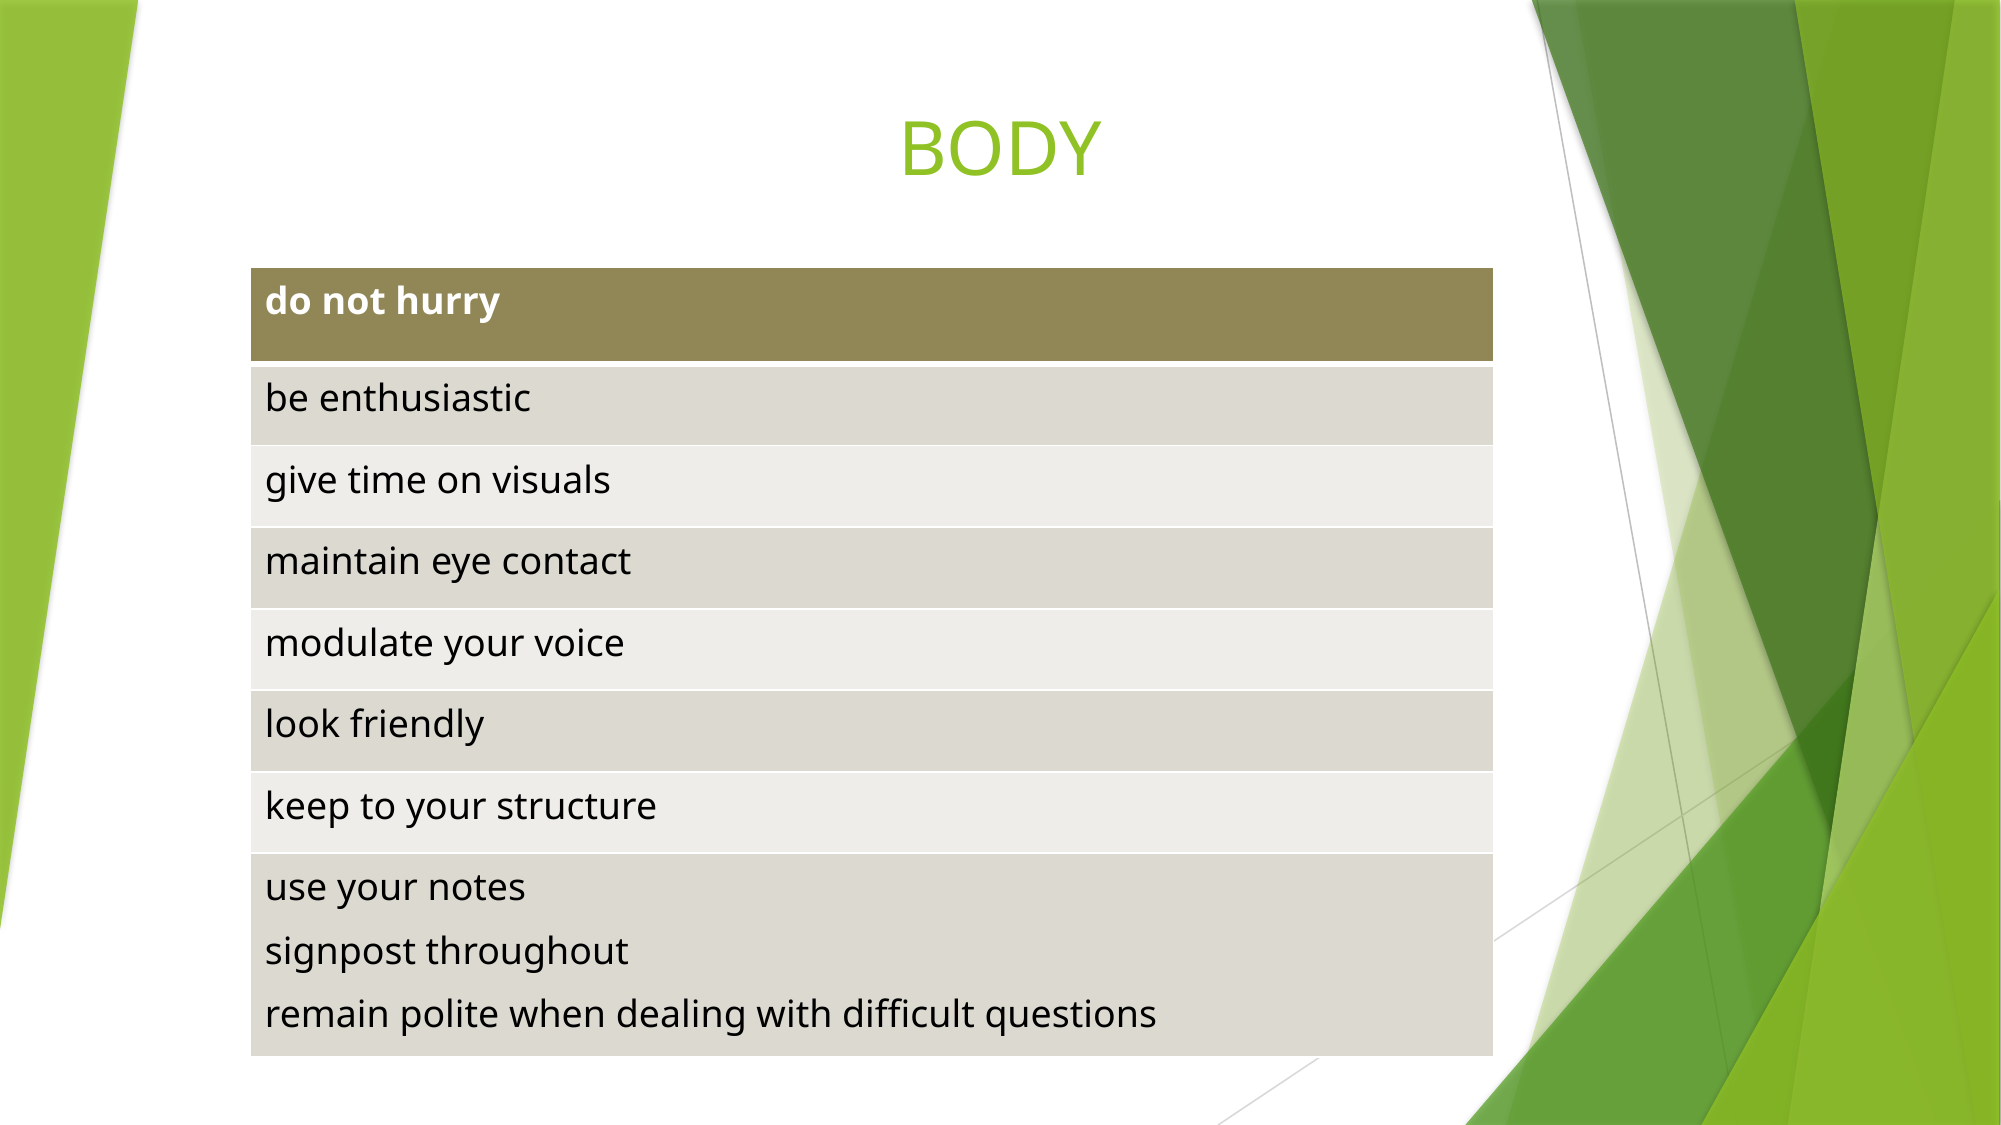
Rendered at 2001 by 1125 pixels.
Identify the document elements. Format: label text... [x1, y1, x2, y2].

table_cell use your notes signpost throughout remain polite when dealing with difficult questions [251, 854, 1493, 1056]
table_header do not hurry [251, 268, 1493, 361]
table_cell look friendly [251, 691, 1493, 771]
table_cell modulate your voice [251, 610, 1493, 689]
table_cell maintain eye contact [251, 528, 1493, 608]
title BODY [249, 74, 1750, 199]
table_cell be enthusiastic [251, 367, 1493, 445]
table_cell give time on visuals [251, 446, 1493, 526]
table_cell keep to your structure [251, 773, 1493, 852]
